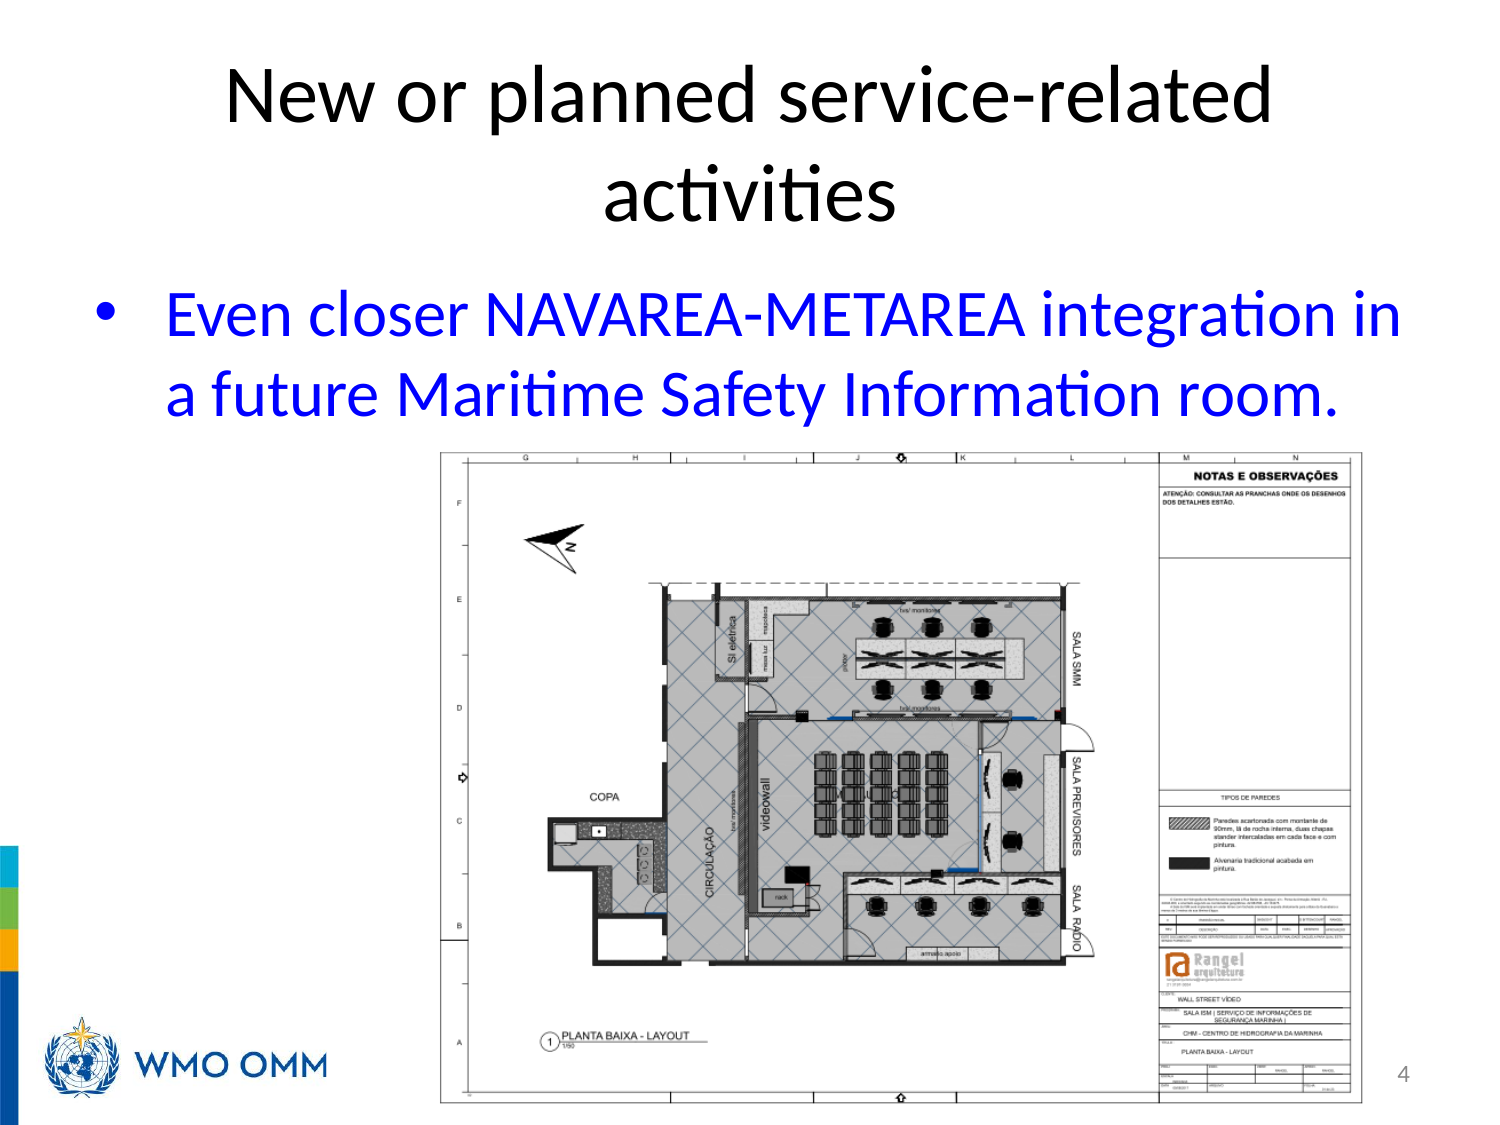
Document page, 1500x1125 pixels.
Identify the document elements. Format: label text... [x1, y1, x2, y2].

picture [427, 442, 1368, 1106]
slide_number 4 [1372, 1042, 1425, 1103]
list Even closer NAVAREA-METAREA integration in a future Maritime Safety Information room. [75, 262, 1447, 1005]
title New or planned service-related activities [75, 45, 1425, 233]
picture [0, 845, 327, 1125]
